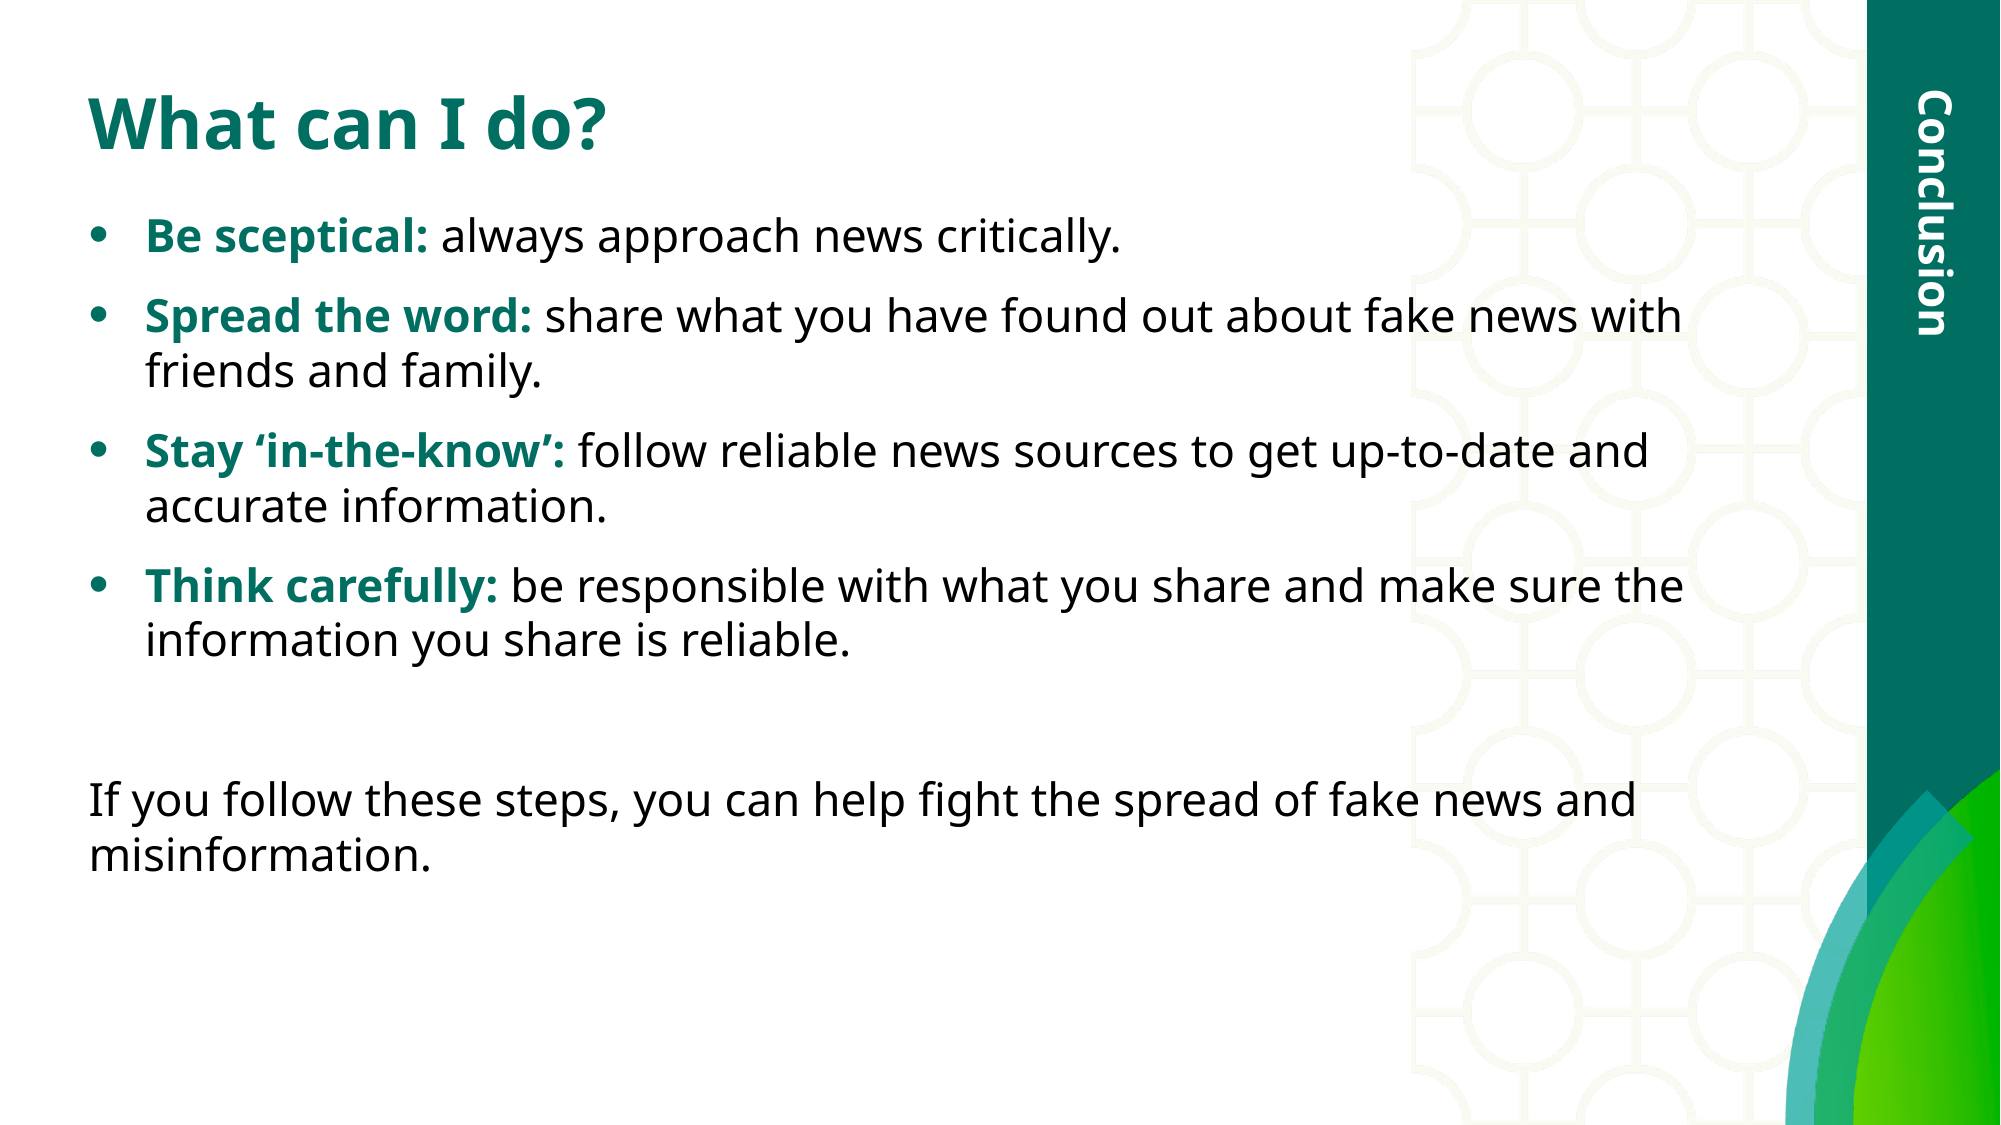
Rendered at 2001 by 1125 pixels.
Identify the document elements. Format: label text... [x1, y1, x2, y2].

picture [1411, 0, 2001, 1125]
list Be sceptical: always approach news critically. Spread the word: share what you have found out about fake news with friends and family. Stay ‘in-the-know’: follow reliable news sources to get up-to-date and accurate information. Think carefully: be responsible with what you share and make sure the information you share is reliable. If you follow these steps, you can help fight the spread of fake news and misinformation. [88, 206, 1743, 1034]
text_box Conclusion [1867, 88, 2000, 765]
title What can I do? [88, 88, 1743, 161]
